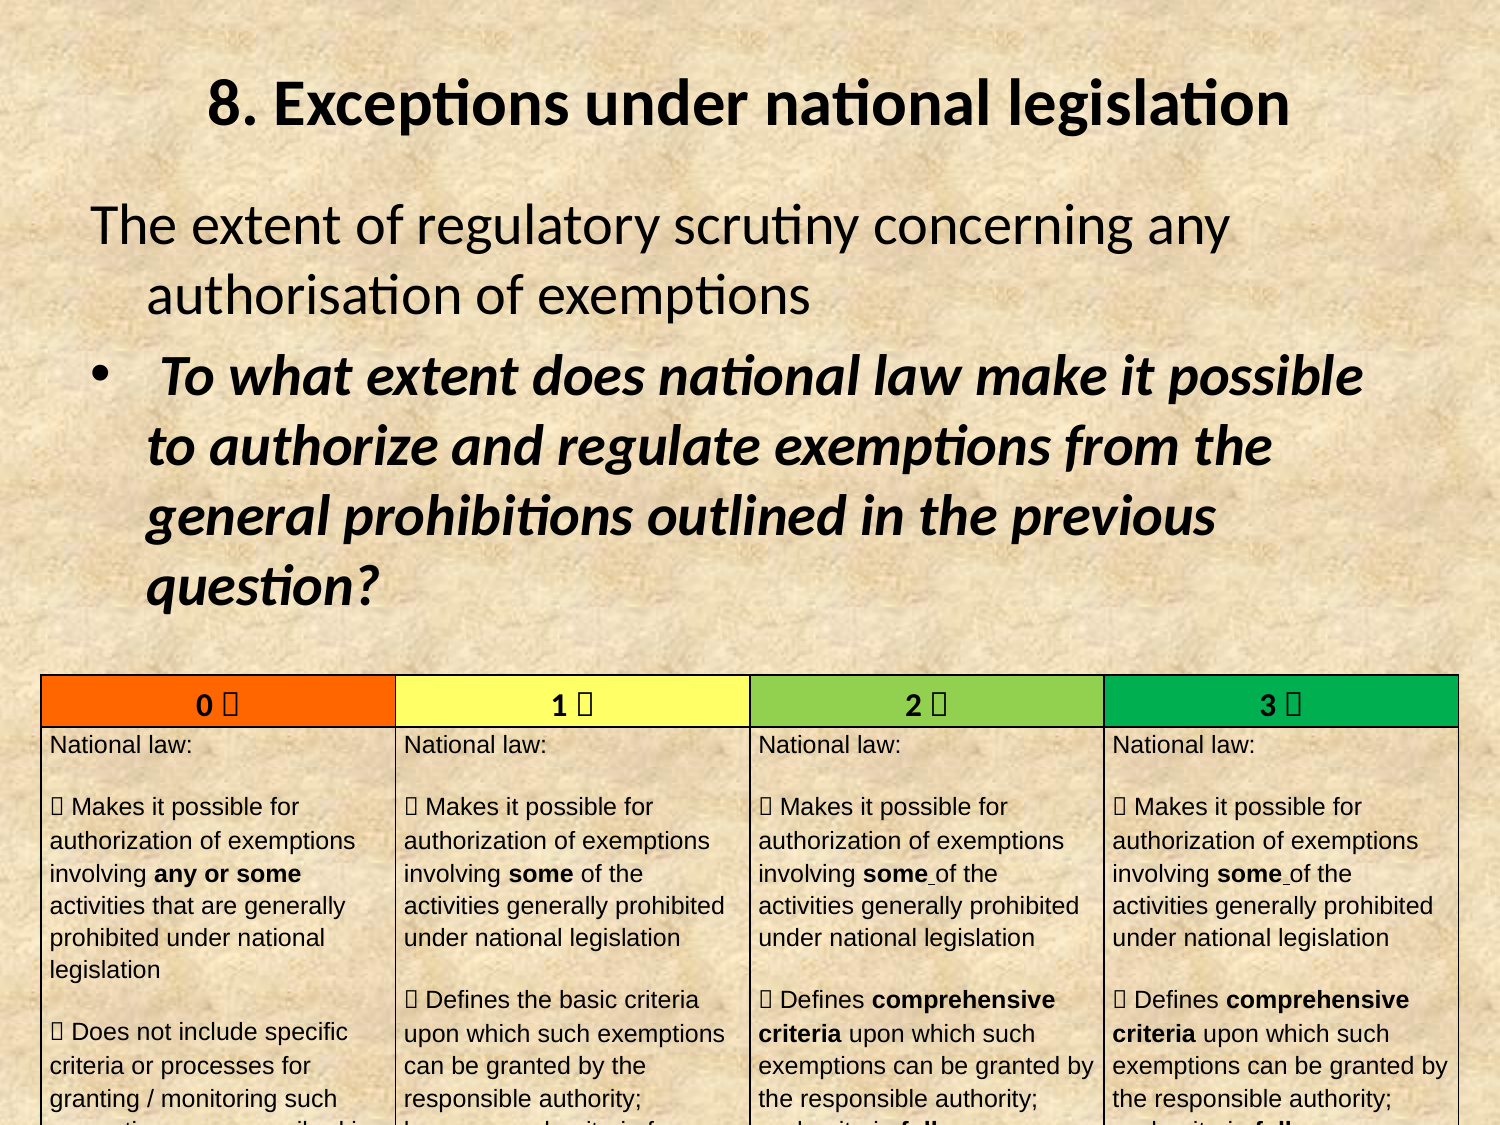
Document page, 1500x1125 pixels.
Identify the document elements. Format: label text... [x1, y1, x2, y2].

table_cell National law: 􀜆 Makes it possible for authorization of exemptions involving some of the activities generally prohibited under national legislation 􀜆 Defines comprehensive criteria upon which such exemptions can be granted by the responsible authority; such criteria fully correspond to the criteria for exemptions stipulated in Bern Convention / CMS / EU Birds Directive (for EU MS only) 􀜆 Does not include specific regulatory mechanism for monitoring / reporting upon exemptions granted [751, 728, 1103, 1125]
list The extent of regulatory scrutiny concerning any authorisation of exemptions To what extent does national law make it possible to authorize and regulate exemptions from the general prohibitions outlined in the previous question? [75, 178, 1425, 646]
table_cell National law: 􀜆 Makes it possible for authorization of exemptions involving some of the activities generally prohibited under national legislation 􀜆 Defines comprehensive criteria upon which such exemptions can be granted by the responsible authority; such criteria fully correspond to criteria for exemptions stipulated in Bern Convention / CMS / EU Birds Directive (for EU MS only) 􀜆 Establishes, for each exemption granted on an annual basis, a specific regulatory mechanism that ensures strict supervision of compliance, monitoring and reporting 􀜆 Requires that data on all exemptions granted, is compiled on an annual basis and is publically available including information on affected species, number of specimens, justification, the responsible authorities, permitting and licensing procedures, compliance monitoring and supervision [1105, 728, 1458, 1125]
table_header 3 􀜆 [1105, 676, 1458, 726]
table_cell National law: 􀜆 Makes it possible for authorization of exemptions involving any or some activities that are generally prohibited under national legislation 􀜆 Does not include specific criteria or processes for granting / monitoring such exemptions are prescribed in the national law [42, 728, 395, 1125]
table_cell National law: 􀜆 Makes it possible for authorization of exemptions involving some of the activities generally prohibited under national legislation 􀜆 Defines the basic criteria upon which such exemptions can be granted by the responsible authority; however such criteria for granting exemptions do not fully correspond to the criteria for exemptions stipulated in Bern Convention / CMS / EU Birds Directive (for EU MS only) 􀜆 Does not include specific regulatory mechanism for monitoring / reporting upon exemptions granted [396, 728, 749, 1125]
title 8. Exceptions under national legislation [75, 45, 1425, 178]
table_header 2 􀜆 [751, 676, 1103, 726]
table_header 0 􀜆 [42, 676, 395, 726]
table_header 1 􀜆 [396, 676, 749, 726]
picture [0, 0, 1500, 1125]
